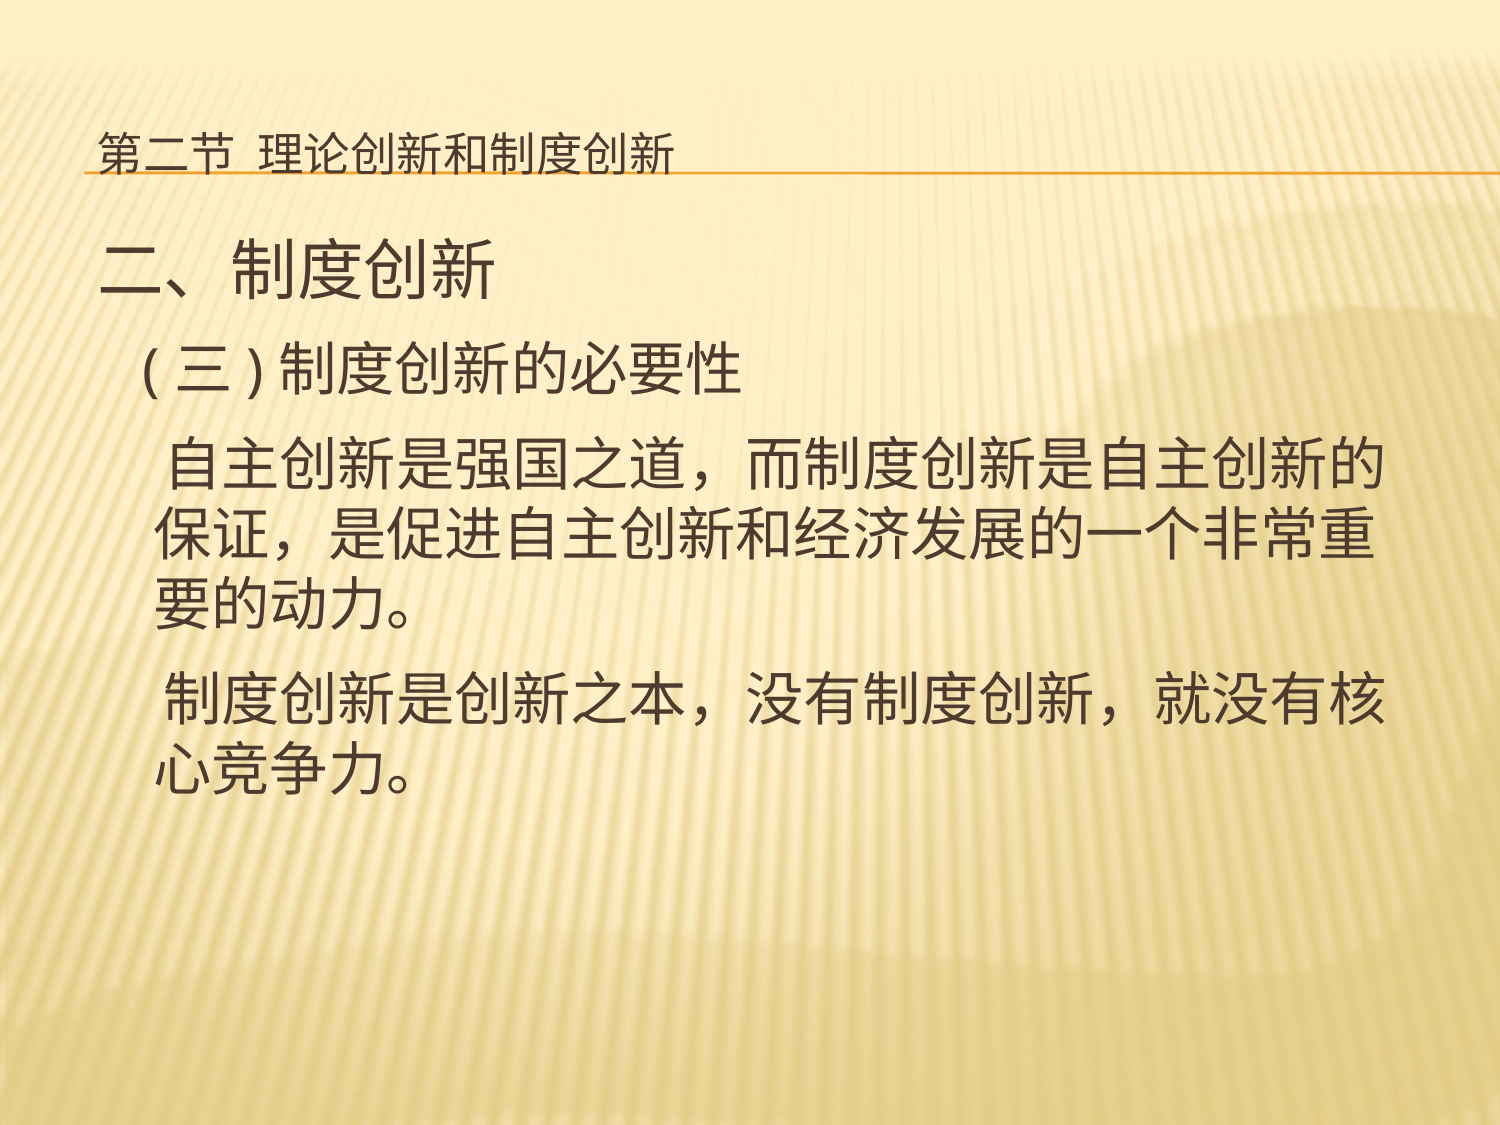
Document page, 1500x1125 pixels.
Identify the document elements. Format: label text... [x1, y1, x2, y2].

list 二、制度创新 (三)制度创新的必要性 自主创新是强国之道，而制度创新是自主创新的保证，是促进自主创新和经济发展的一个非常重要的动力。 制度创新是创新之本，没有制度创新，就没有核心竞争力。 [81, 219, 1433, 1060]
title 第二节 理论创新和制度创新 [82, 117, 1432, 219]
